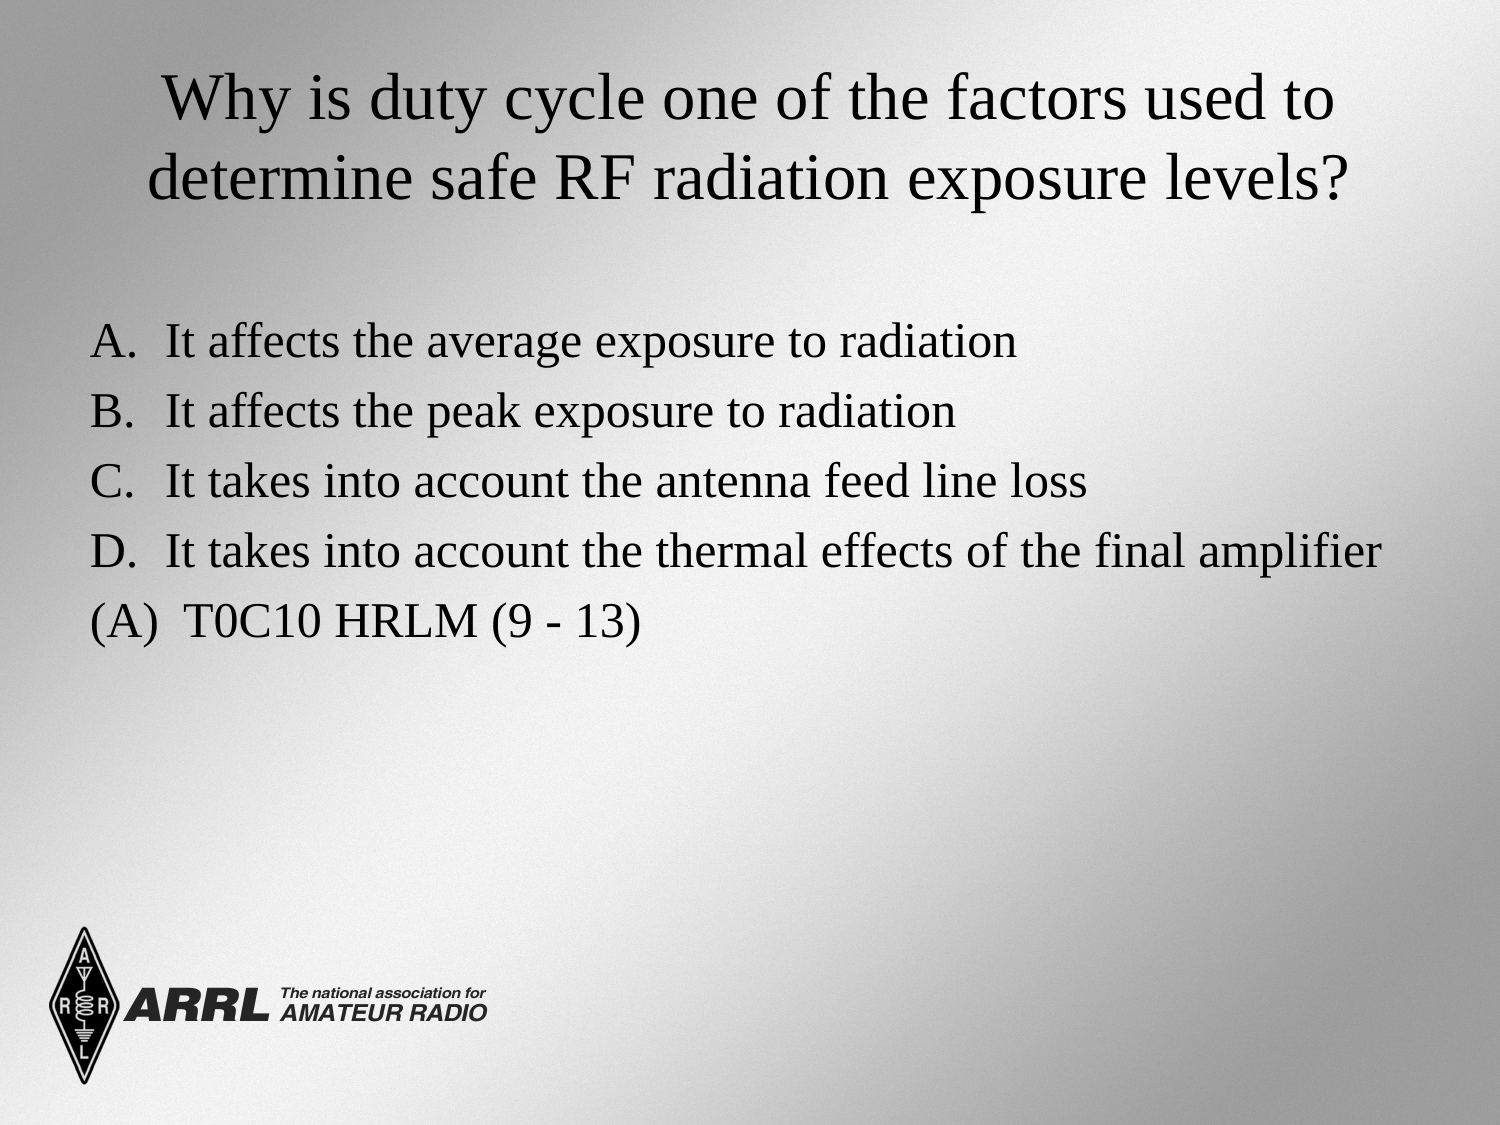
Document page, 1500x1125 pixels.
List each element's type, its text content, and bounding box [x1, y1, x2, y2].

title Why is duty cycle one of the factors used to determine safe RF radiation exposure levels? [75, 45, 1425, 233]
picture [0, 0, 1500, 1125]
list It affects the average exposure to radiation It affects the peak exposure to radiation It takes into account the antenna feed line loss It takes into account the thermal effects of the final amplifier (A) T0C10 HRLM (9 - 13) [75, 299, 1425, 1005]
